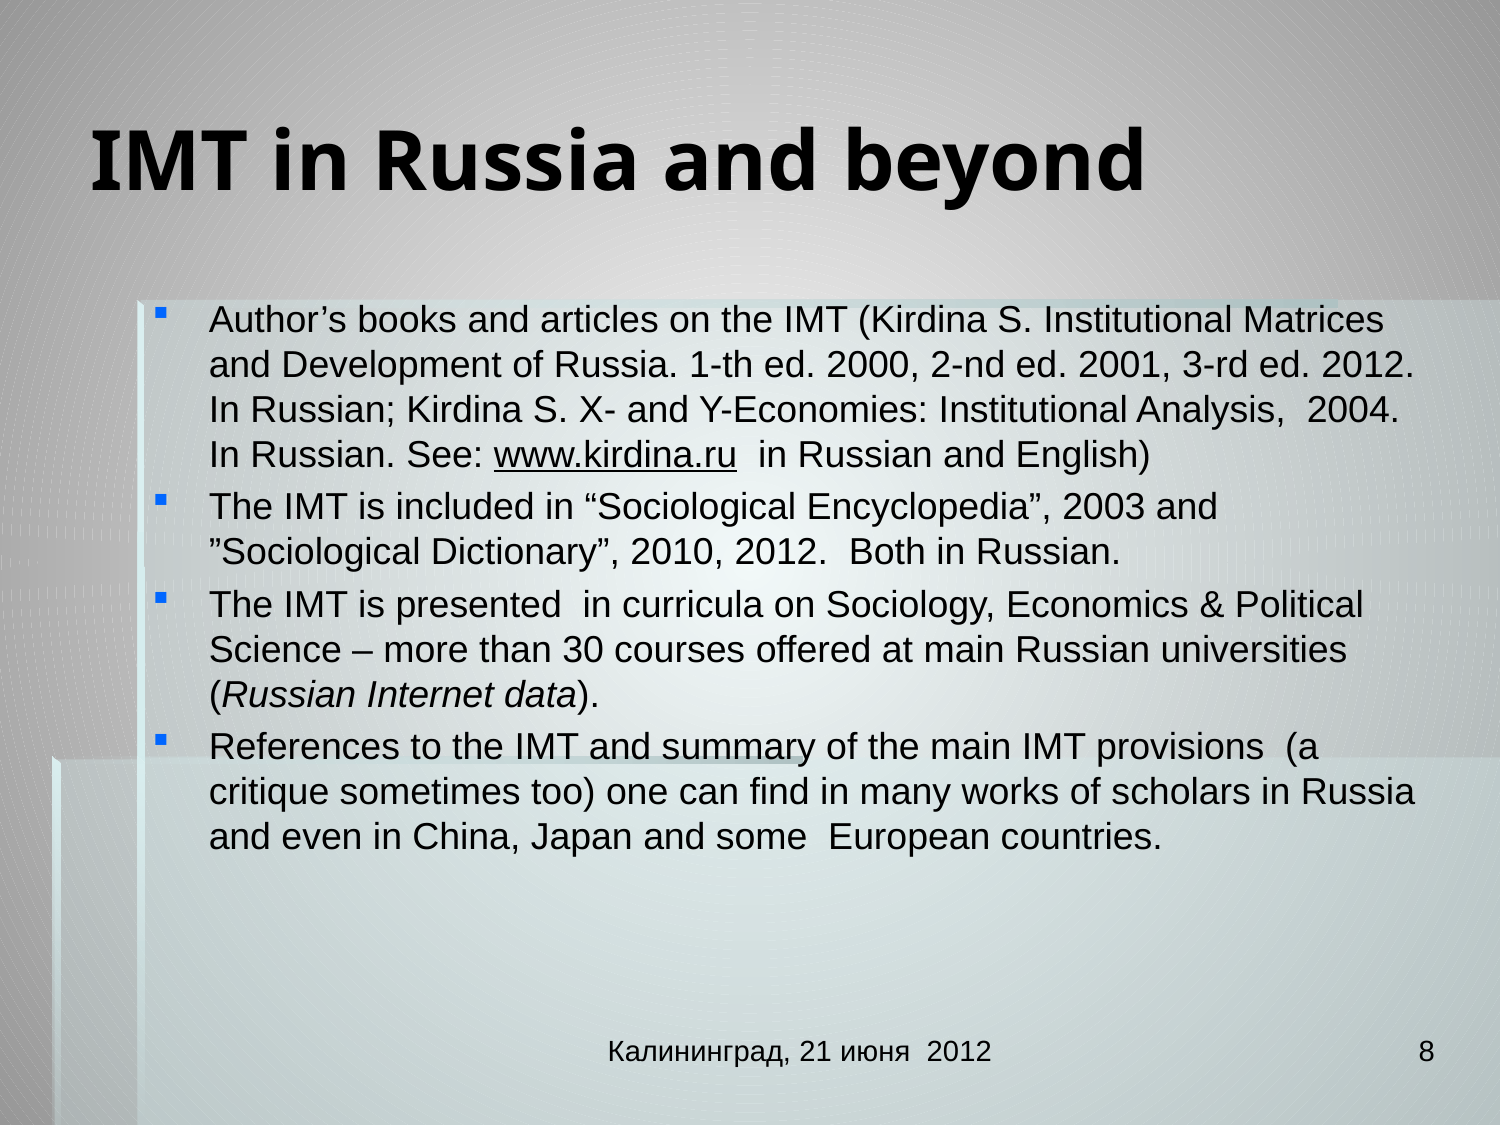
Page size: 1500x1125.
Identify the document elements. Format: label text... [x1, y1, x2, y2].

list Author’s books and articles on the IMT (Kirdina S. Institutional Matrices and Development of Russia. 1-th ed. 2000, 2-nd ed. 2001, 3-rd ed. 2012. In Russian; Kirdina S. X- and Y-Economies: Institutional Analysis, 2004. In Russian. See: www.kirdina.ru in Russian and English) The IMT is included in “Sociological Encyclopedia”, 2003 and ”Sociological Dictionary”, 2010, 2012. Both in Russian. The IMT is presented in curricula on Sociology, Economics & Political Science – more than 30 courses offered at main Russian universities (Russian Internet data). References to the IMT and summary of the main IMT provisions (a critique sometimes too) one can find in many works of scholars in Russia and even in China, Japan and some European countries. [137, 287, 1452, 913]
slide_number 8 [1137, 1024, 1451, 1103]
title IMT in Russia and beyond [74, 39, 1451, 276]
footer Калининград, 21 июня 2012 [562, 1024, 1038, 1103]
